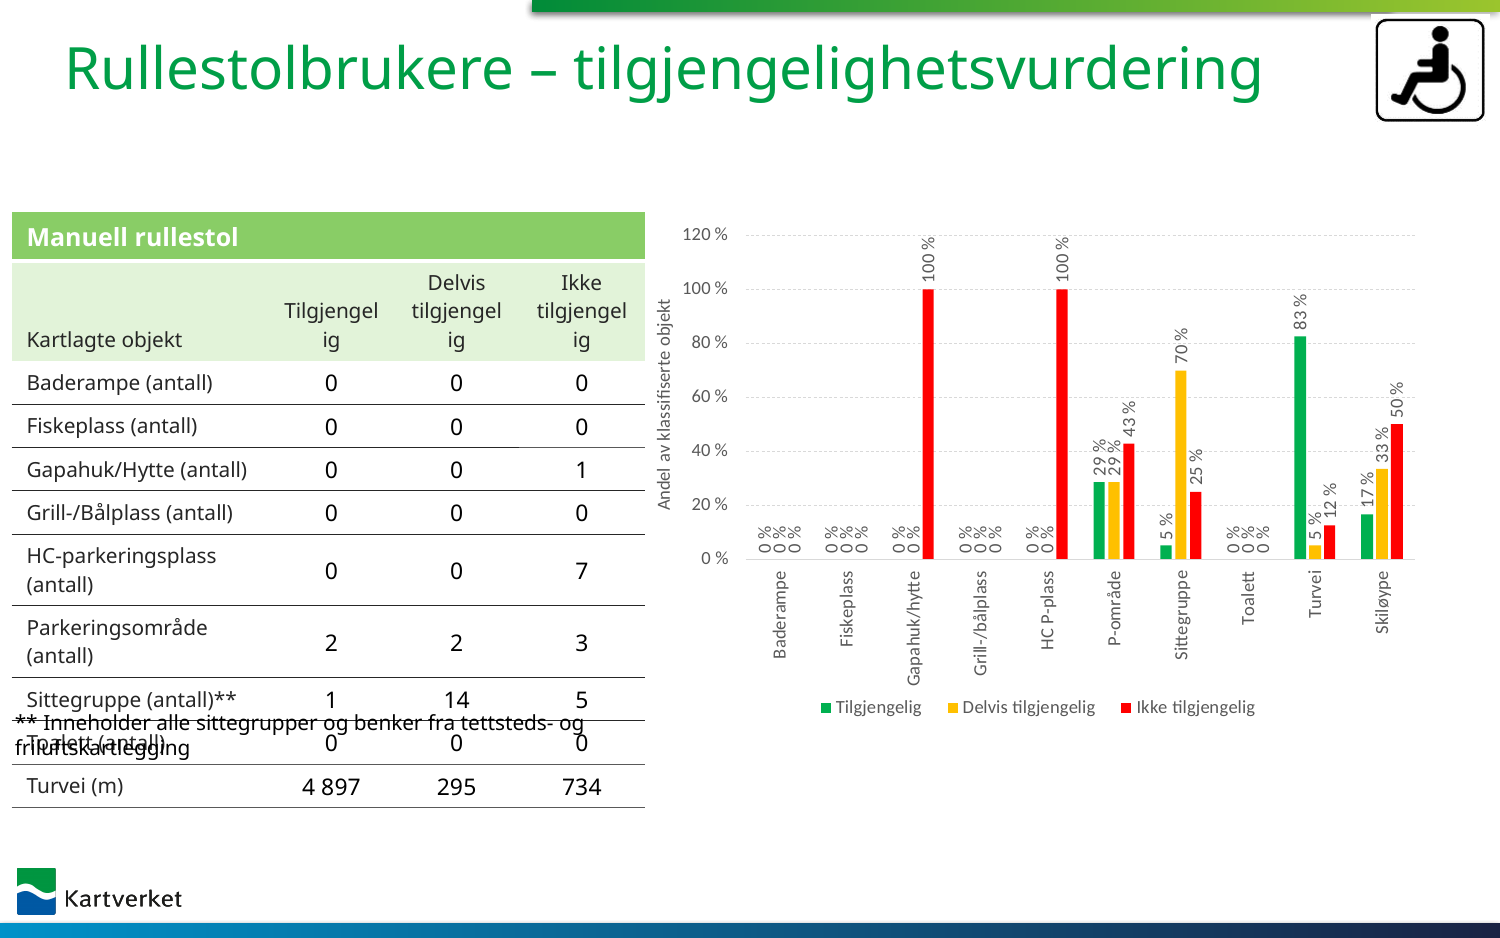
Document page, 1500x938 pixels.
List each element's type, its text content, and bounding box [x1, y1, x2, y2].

table_cell Baderampe (antall) [12, 361, 269, 404]
table_cell Turvei (m) [12, 768, 269, 807]
table_cell Grill-/Bålplass (antall) [12, 491, 269, 534]
table_cell Gapahuk/Hytte (antall) [12, 448, 269, 490]
table_header Manuell rullestol [12, 212, 645, 259]
table_cell 0 [519, 361, 638, 404]
table_cell 0 [394, 491, 519, 534]
table_cell Kartlagte objekt [12, 263, 269, 361]
table_cell 2 [394, 606, 519, 677]
table_cell 0 [269, 448, 394, 490]
table_cell 0 [394, 405, 519, 447]
table_cell 0 [519, 405, 638, 447]
table_cell Tilgjengelig [269, 263, 394, 361]
text_box Rullestolbrukere – tilgjengelighetsvurdering [49, 12, 1372, 109]
table_cell 0 [269, 535, 394, 605]
picture [643, 218, 1426, 728]
table_cell 0 [394, 535, 519, 605]
table_cell Sittegruppe (antall)** [12, 678, 269, 702]
table_cell 7 [519, 535, 638, 605]
table_cell 734 [519, 768, 645, 807]
table_cell Parkeringsområde (antall) [12, 606, 269, 677]
table_cell Ikke tilgjengelig [519, 263, 638, 361]
table_cell 1 [519, 448, 638, 490]
table_cell 5 [519, 678, 638, 702]
table_cell 14 [394, 678, 519, 702]
picture [1371, 13, 1491, 127]
table_cell Fiskeplass (antall) [12, 405, 269, 447]
table_cell 0 [269, 491, 394, 534]
table_cell 1 [269, 678, 394, 702]
table_cell Delvis tilgjengelig [394, 263, 519, 361]
table_cell 0 [394, 448, 519, 490]
table_cell 0 [269, 405, 394, 447]
table_cell HC-parkeringsplass (antall) [12, 535, 269, 605]
table_cell 0 [394, 361, 519, 404]
table_cell 4 897 [269, 768, 394, 807]
table_cell 0 [519, 491, 638, 534]
table_cell 2 [269, 606, 394, 677]
table_cell 0 [269, 361, 394, 404]
table_cell 3 [519, 606, 638, 677]
text_box ** Inneholder alle sittegrupper og benker fra tettsteds- og friluftskartlegging [0, 702, 745, 768]
table_cell 295 [394, 768, 519, 807]
